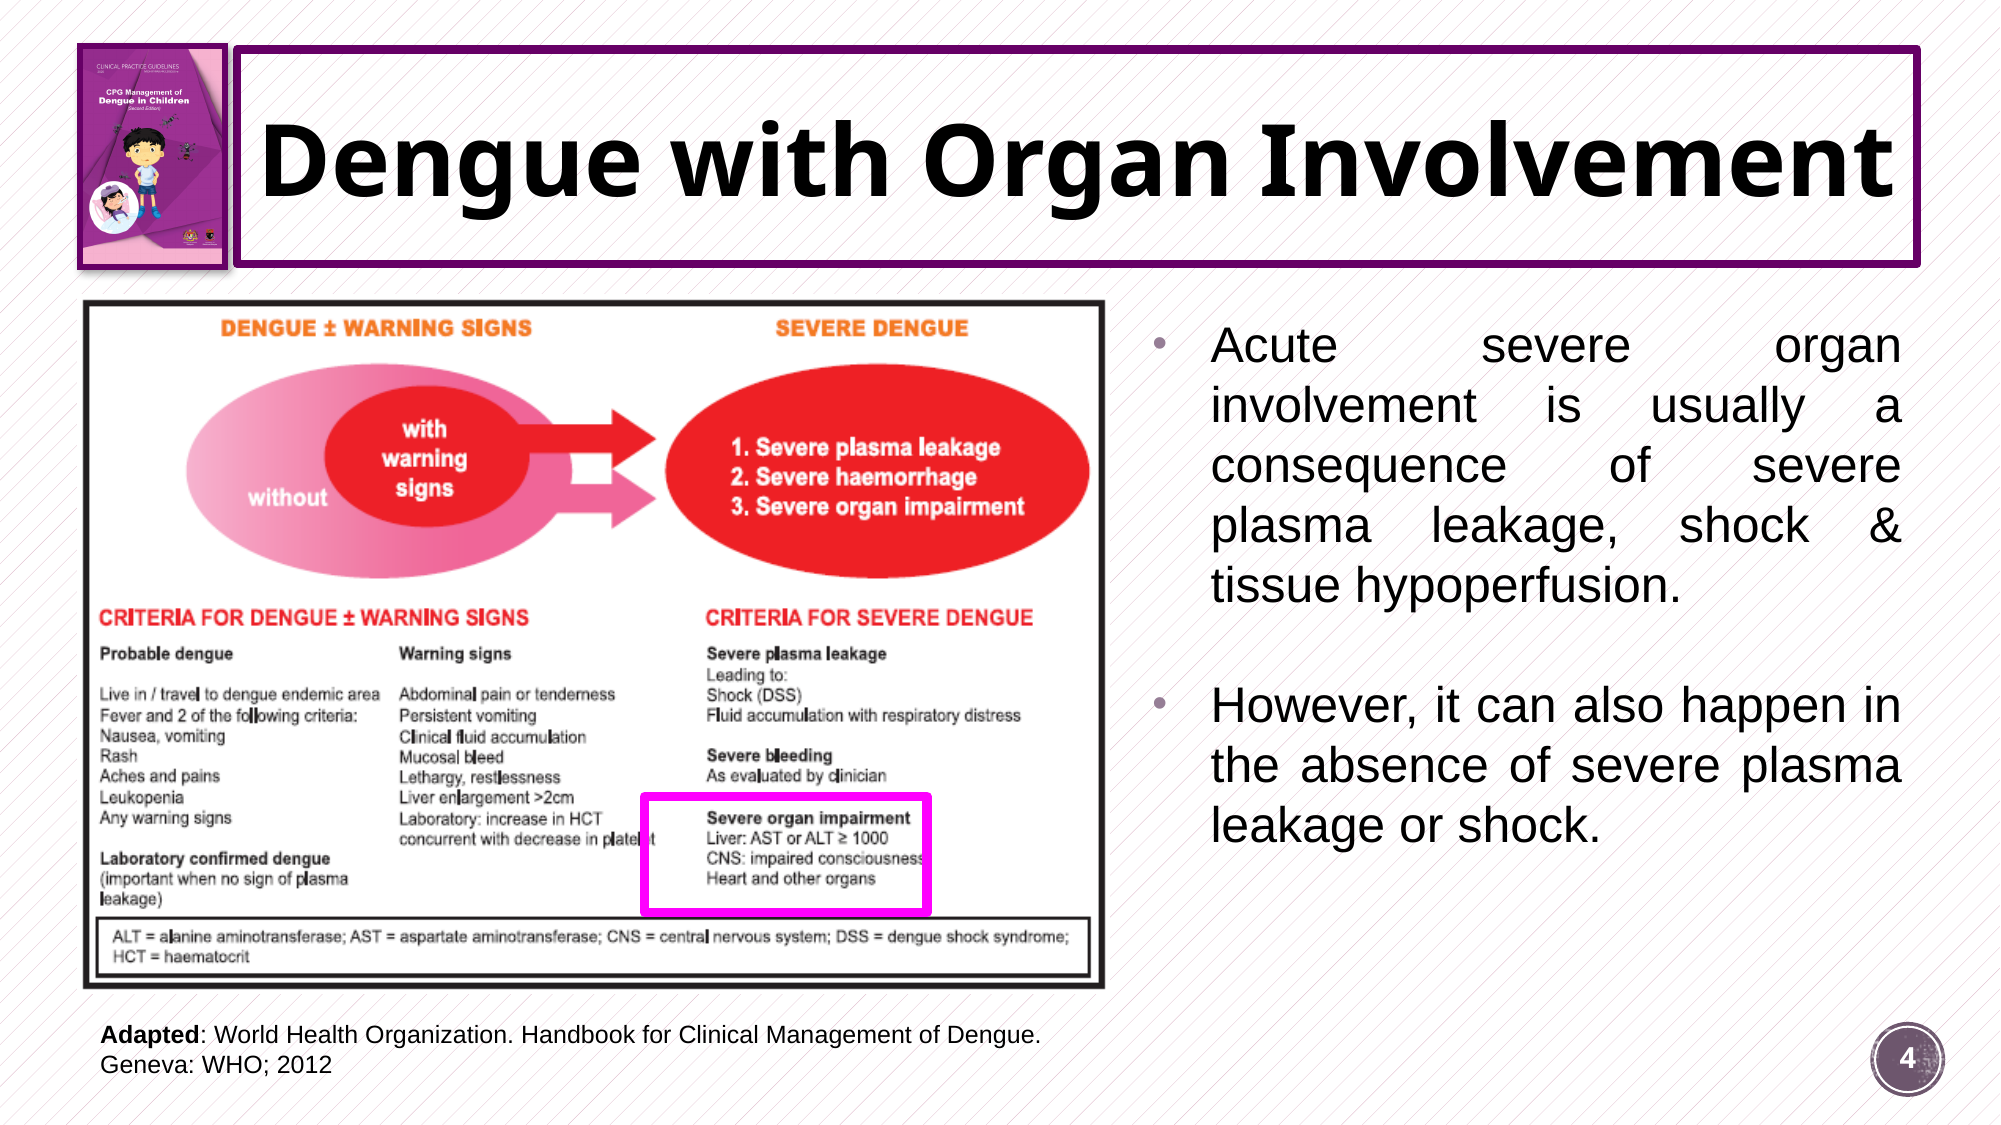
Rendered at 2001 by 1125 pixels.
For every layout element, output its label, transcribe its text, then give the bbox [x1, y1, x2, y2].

picture [83, 49, 222, 264]
slide_number 4 [1855, 1028, 1961, 1089]
text_box Adapted: World Health Organization. Handbook for Clinical Management of Dengue. Geneva: WHO; 2012 [84, 1007, 1063, 1089]
picture [77, 294, 1110, 994]
list Acute severe organ involvement is usually a consequence of severe plasma leakage, shock & tissue hypoperfusion. However, it can also happen in the absence of severe plasma leakage or shock. [1137, 305, 1918, 1059]
text_box Dengue with Organ Involvement [237, 49, 1918, 264]
